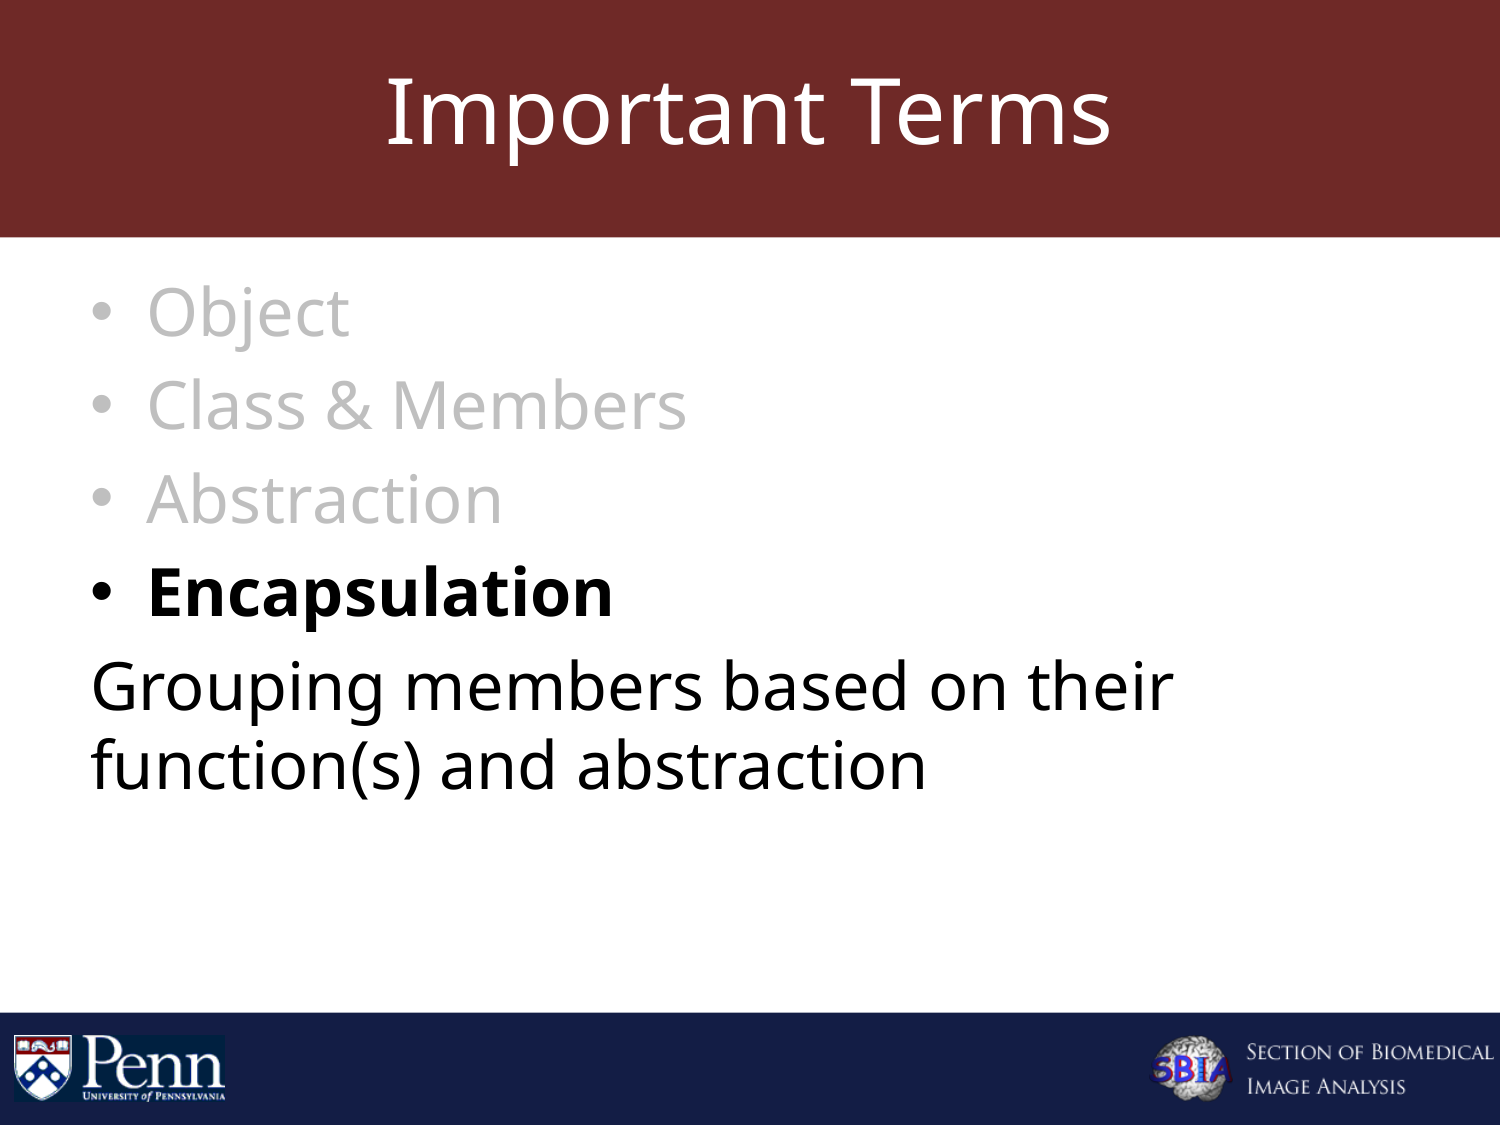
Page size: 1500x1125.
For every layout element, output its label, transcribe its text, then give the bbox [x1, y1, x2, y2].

picture [1149, 1034, 1494, 1103]
list Object Class & Members Abstraction Encapsulation Grouping members based on their function(s) and abstraction [75, 262, 1425, 1013]
picture [14, 1035, 225, 1102]
title Important Terms [75, 45, 1425, 238]
